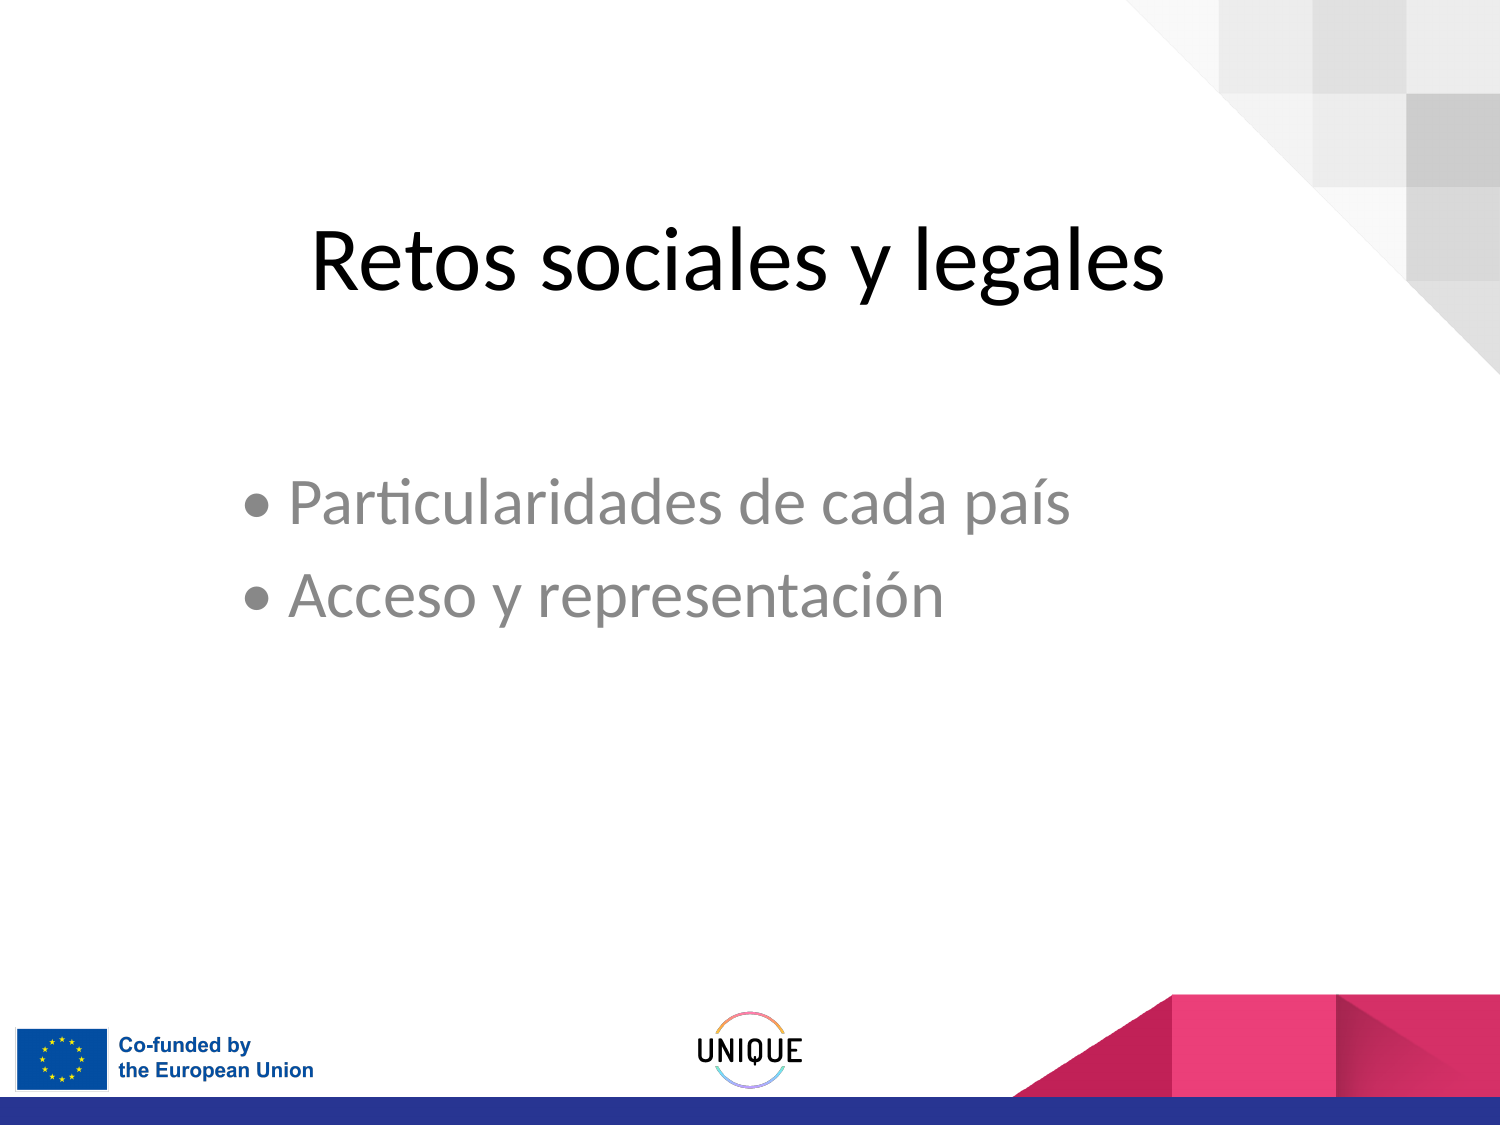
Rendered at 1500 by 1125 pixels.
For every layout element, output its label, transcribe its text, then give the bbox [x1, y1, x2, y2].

subtitle • Particularidades de cada país • Acceso y representación [225, 450, 1275, 738]
picture [1125, 0, 1500, 375]
title Retos sociales y legales [112, 132, 1388, 375]
picture [0, 993, 1500, 1125]
